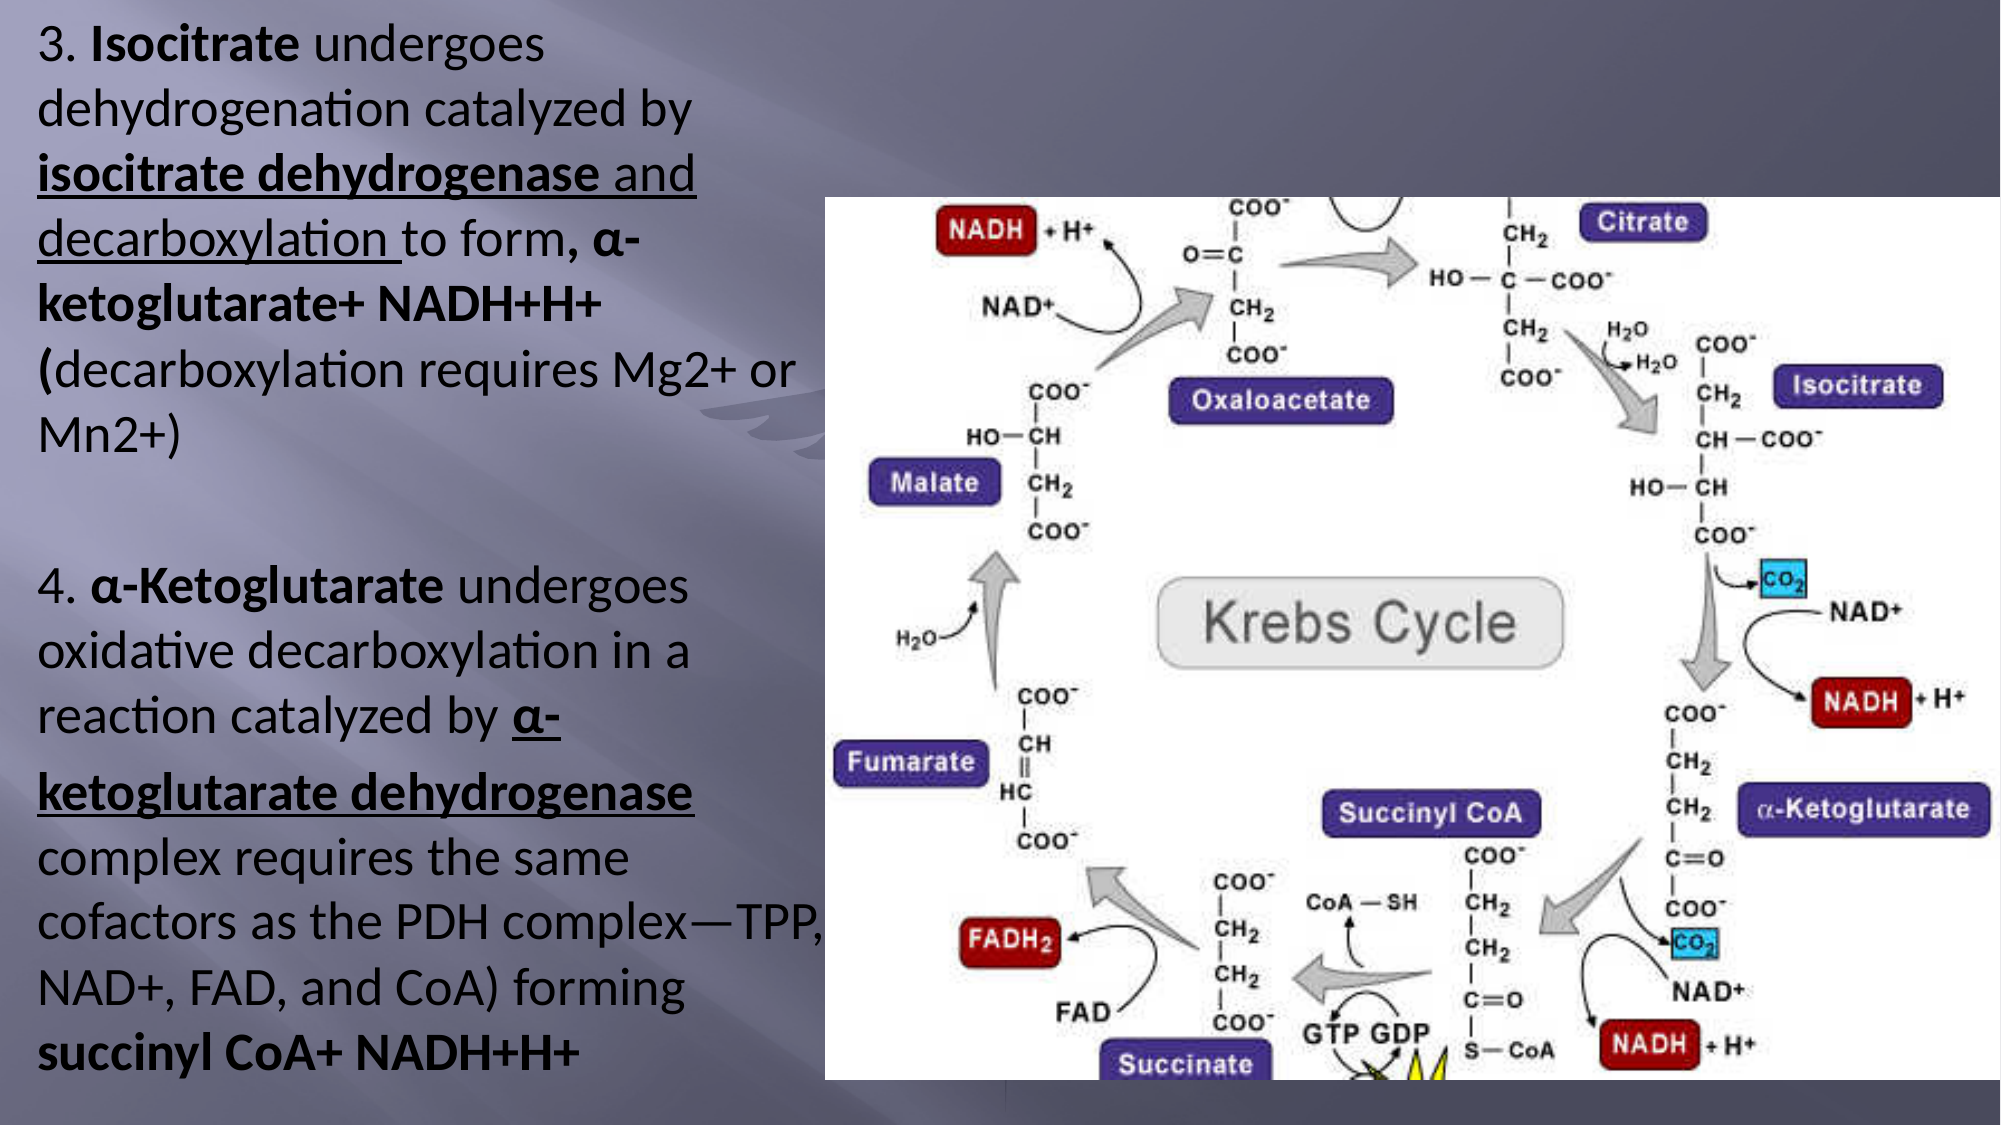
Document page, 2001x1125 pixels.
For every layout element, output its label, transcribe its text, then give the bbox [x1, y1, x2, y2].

list 3. Isocitrate undergoes dehydrogenation catalyzed by isocitrate dehydrogenase and decarboxylation to form, α-ketoglutarate+ NADH+H+ (decarboxylation requires Mg2+ or Mn2+) 4. α-Ketoglutarate undergoes oxidative decarboxylation in a reaction catalyzed by α- ketoglutarate dehydrogenase complex requires the same cofactors as the PDH complex—TPP, NAD+, FAD, and CoA) forming succinyl CoA+ NADH+H+ [0, 0, 854, 1125]
picture [825, 197, 2000, 1080]
